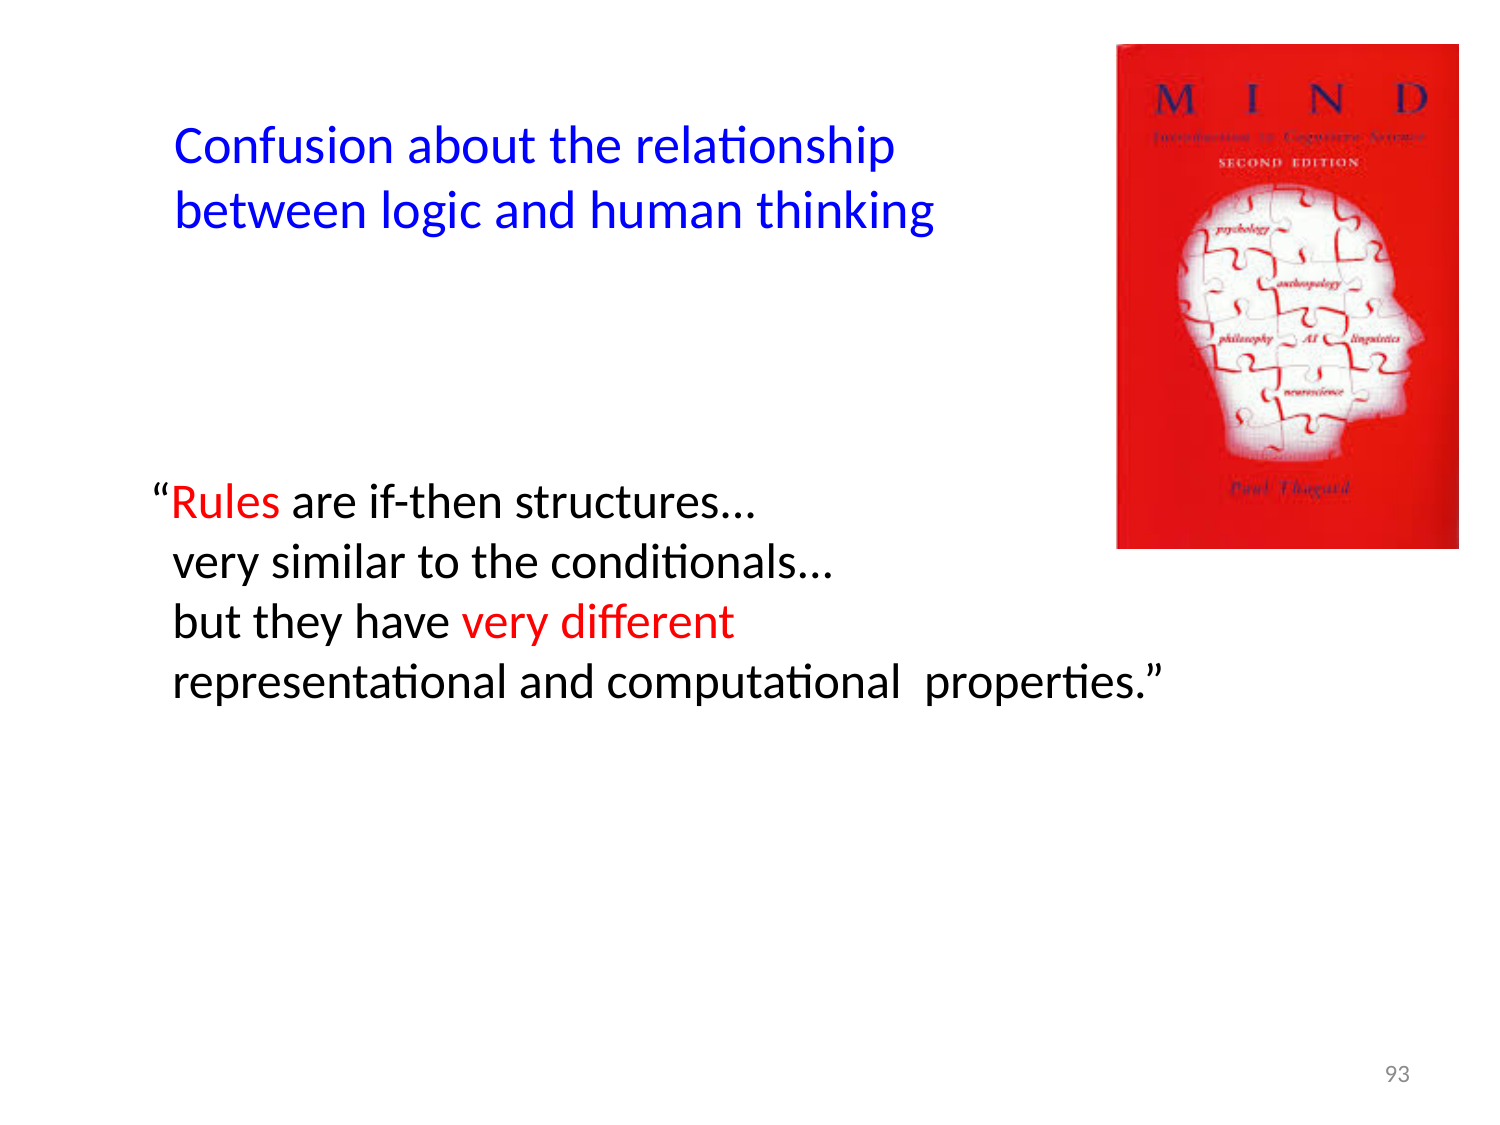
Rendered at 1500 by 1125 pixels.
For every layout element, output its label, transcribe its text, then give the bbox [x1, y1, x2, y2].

picture [1115, 44, 1459, 549]
slide_number 93 [1074, 1042, 1425, 1103]
text_box Confusion about the relationship between logic and human thinking [159, 101, 1022, 247]
text_box “Rules are if-then structures... very similar to the conditionals... but they have very different representational and computational properties.” [76, 408, 1425, 953]
